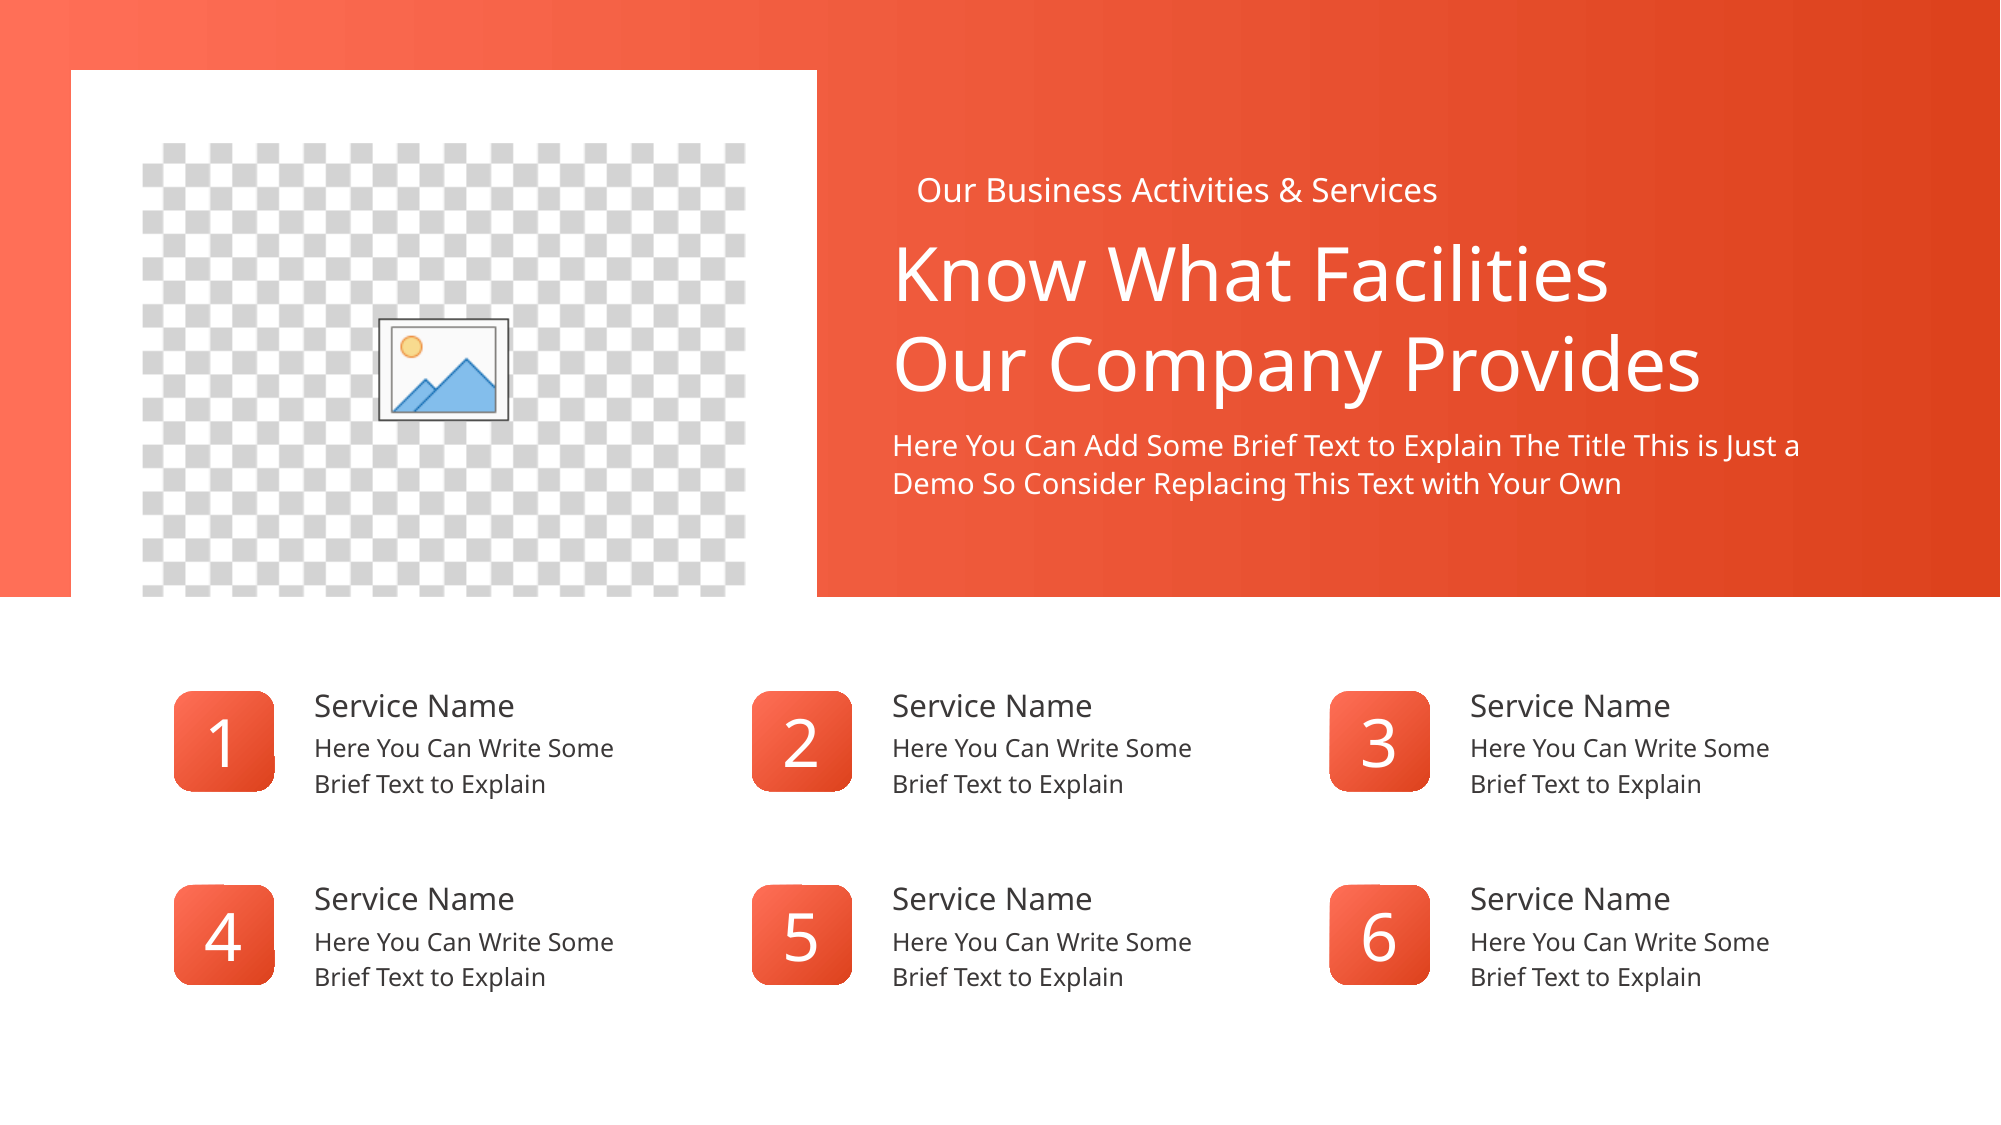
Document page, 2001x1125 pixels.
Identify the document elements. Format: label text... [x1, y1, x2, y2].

picture [142, 142, 746, 598]
text_box [0, 597, 2000, 1125]
text_box Know What Facilities Our Company Provides [877, 218, 1901, 414]
text_box [0, 0, 2000, 597]
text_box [1329, 872, 1845, 998]
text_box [174, 678, 689, 804]
text_box Here You Can Add Some Brief Text to Explain The Title This is Just a Demo So Consider Replacing This Text with Your Own [877, 417, 1901, 508]
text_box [1329, 678, 1845, 804]
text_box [751, 872, 1267, 998]
text_box Our Business Activities & Services [901, 161, 1455, 217]
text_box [751, 678, 1267, 804]
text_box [174, 872, 689, 998]
text_box [71, 70, 817, 597]
